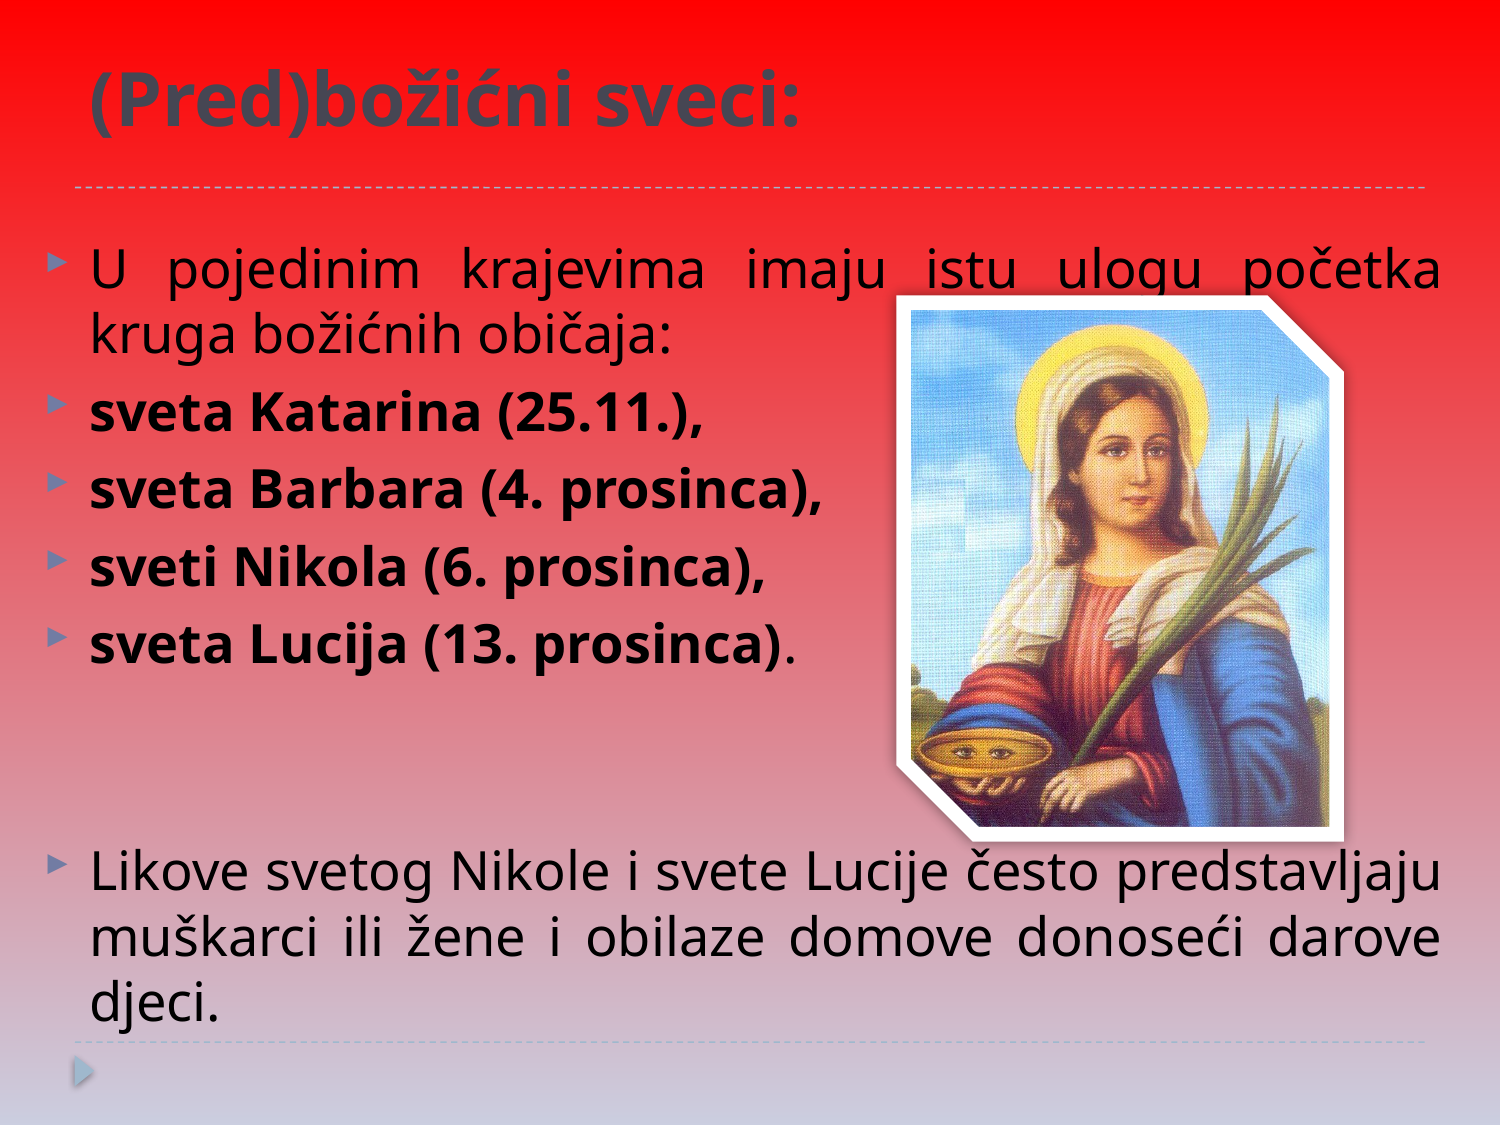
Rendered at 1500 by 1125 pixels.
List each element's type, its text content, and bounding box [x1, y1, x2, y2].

title (Pred)božićni sveci: [75, 24, 1425, 149]
picture [903, 302, 1337, 835]
list U pojedinim krajevima imaju istu ulogu početka kruga božićnih običaja: sveta Katarina (25.11.), sveta Barbara (4. prosinca), sveti Nikola (6. prosinca), sveta Lucija (13. prosinca). Likove svetog Nikole i svete Lucije često predstavljaju muškarci ili žene i obilaze domove donoseći darove djeci. [29, 149, 1459, 1083]
